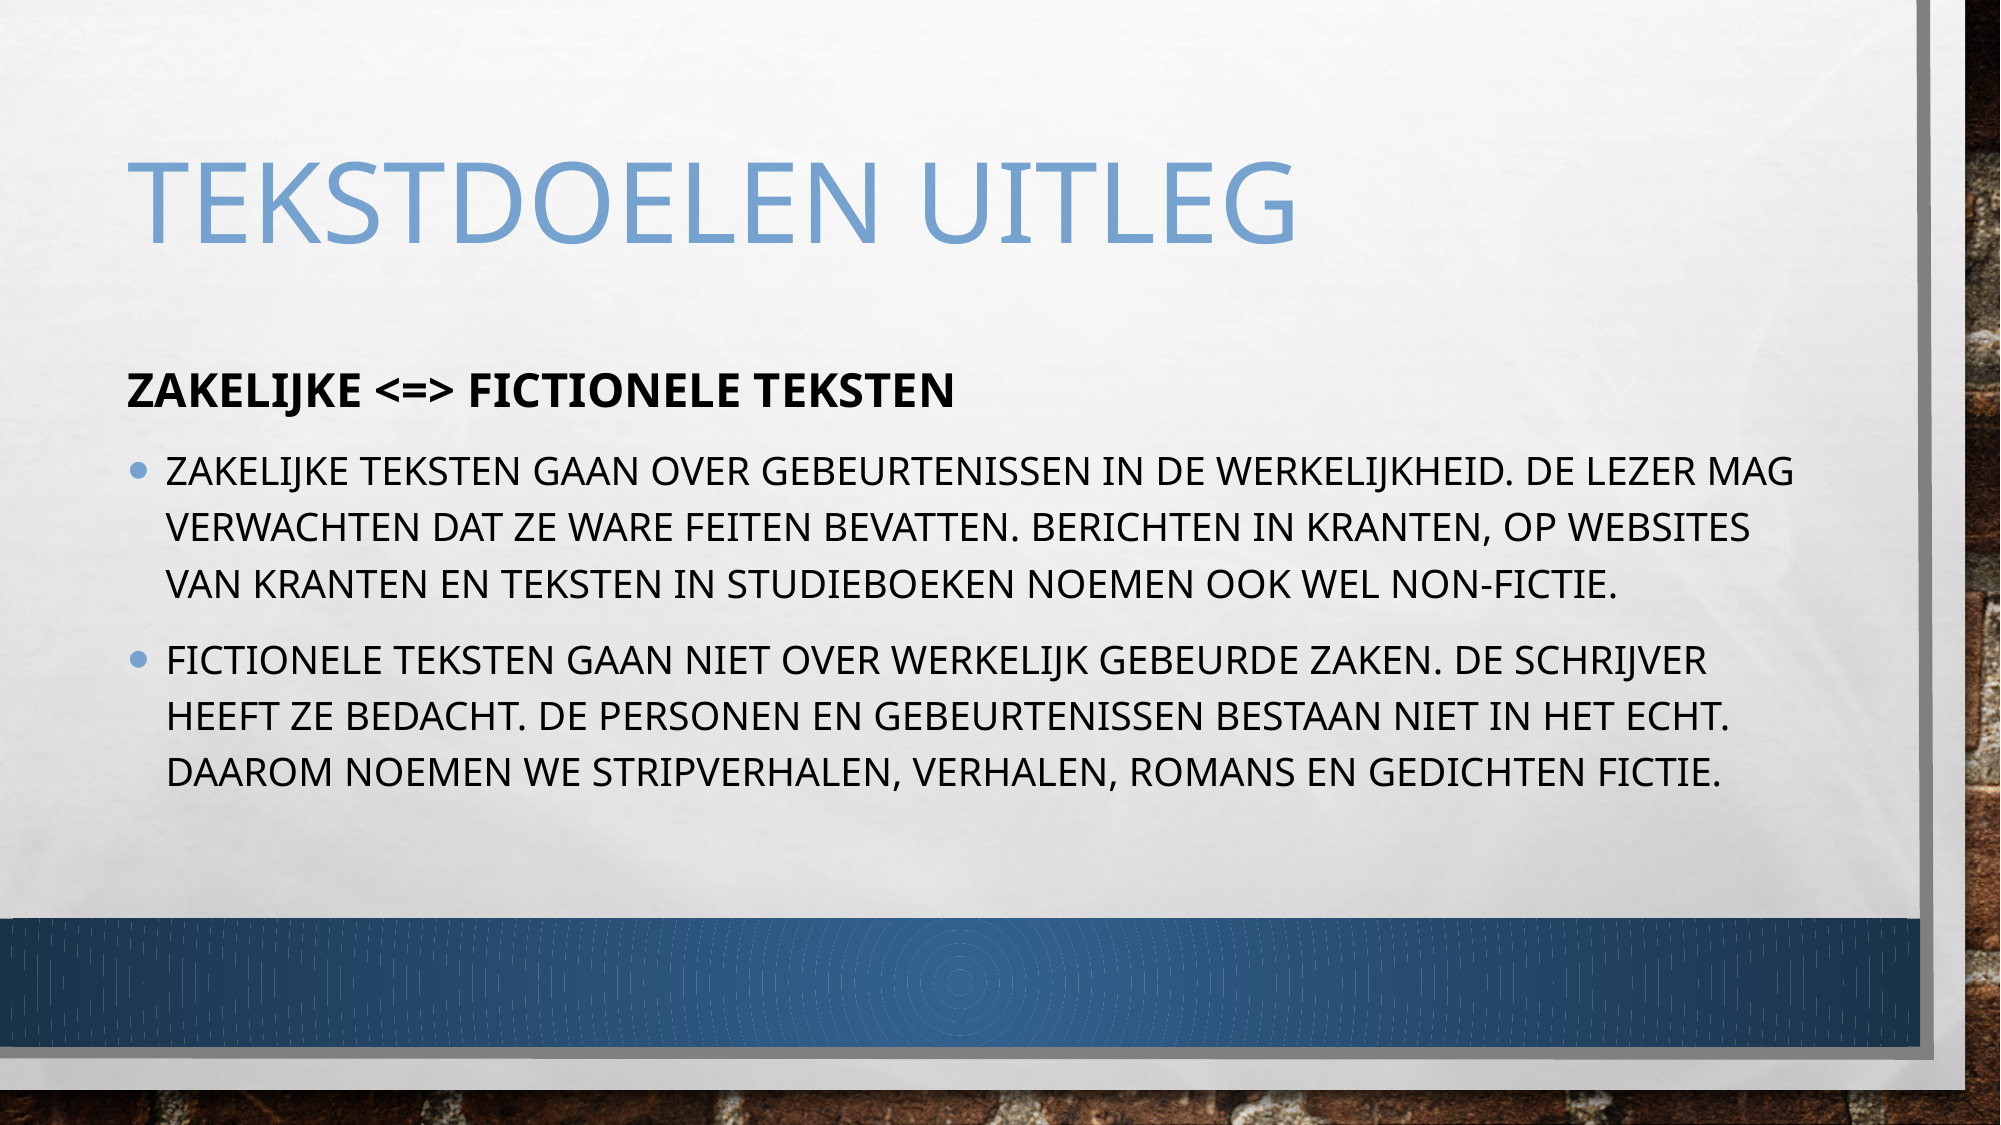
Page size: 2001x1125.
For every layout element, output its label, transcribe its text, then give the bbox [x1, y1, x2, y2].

list Zakelijke <=> fictionele teksten Zakelijke teksten gaan over gebeurtenissen in de werkelijkheid. De lezer mag verwachten dat ze ware feiten bevatten. Berichten in kranten, op websites van kranten en teksten in studieboeken noemen ook wel non-fictie. Fictionele teksten gaan niet over werkelijk gebeurde zaken. De schrijver heeft ze bedacht. De personen en gebeurtenissen bestaan niet in het echt. Daarom noemen we stripverhalen, verhalen, romans en gedichten fictie. [112, 338, 1818, 882]
title Tekstdoelen uitleg [112, 112, 1818, 302]
picture [0, 0, 2000, 1125]
